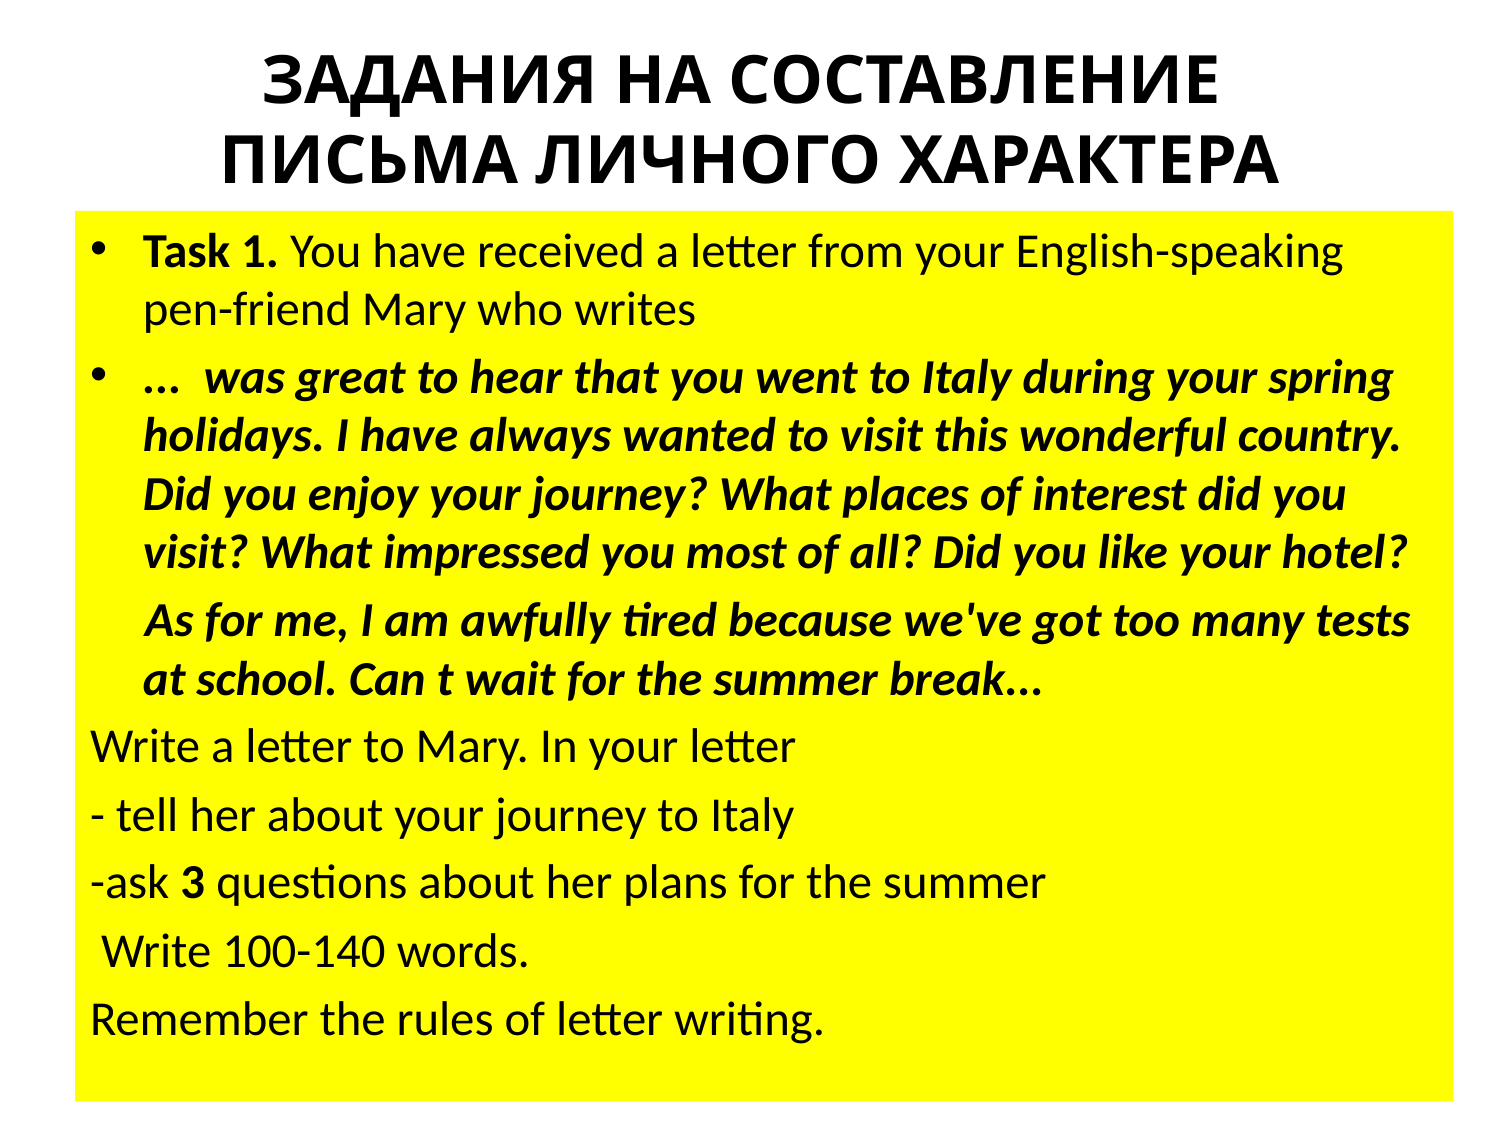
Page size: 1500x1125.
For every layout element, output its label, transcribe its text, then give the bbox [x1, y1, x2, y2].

title ЗАДАНИЯ НА СОСТАВЛЕНИЕ ПИСЬМА ЛИЧНОГО ХАРАКТЕРА [75, 82, 1425, 210]
list Task 1. You have received a letter from your English-speaking pen-friend Mary who writes ... was great to hear that you went to Italy during your spring holi­days. I have always wanted to visit this wonderful country. Did you enjoy your journey? What places of interest did you visit? What impressed you most of all? Did you like your hotel? As for me, I am awfully tired because we've got too many tests at school. Can t wait for the summer break... Write a letter to Mary. In your letter - tell her about your journey to Italy -ask 3 questions about her plans for the summer Write 100-140 words. Remember the rules of letter writing. [75, 210, 1454, 1102]
